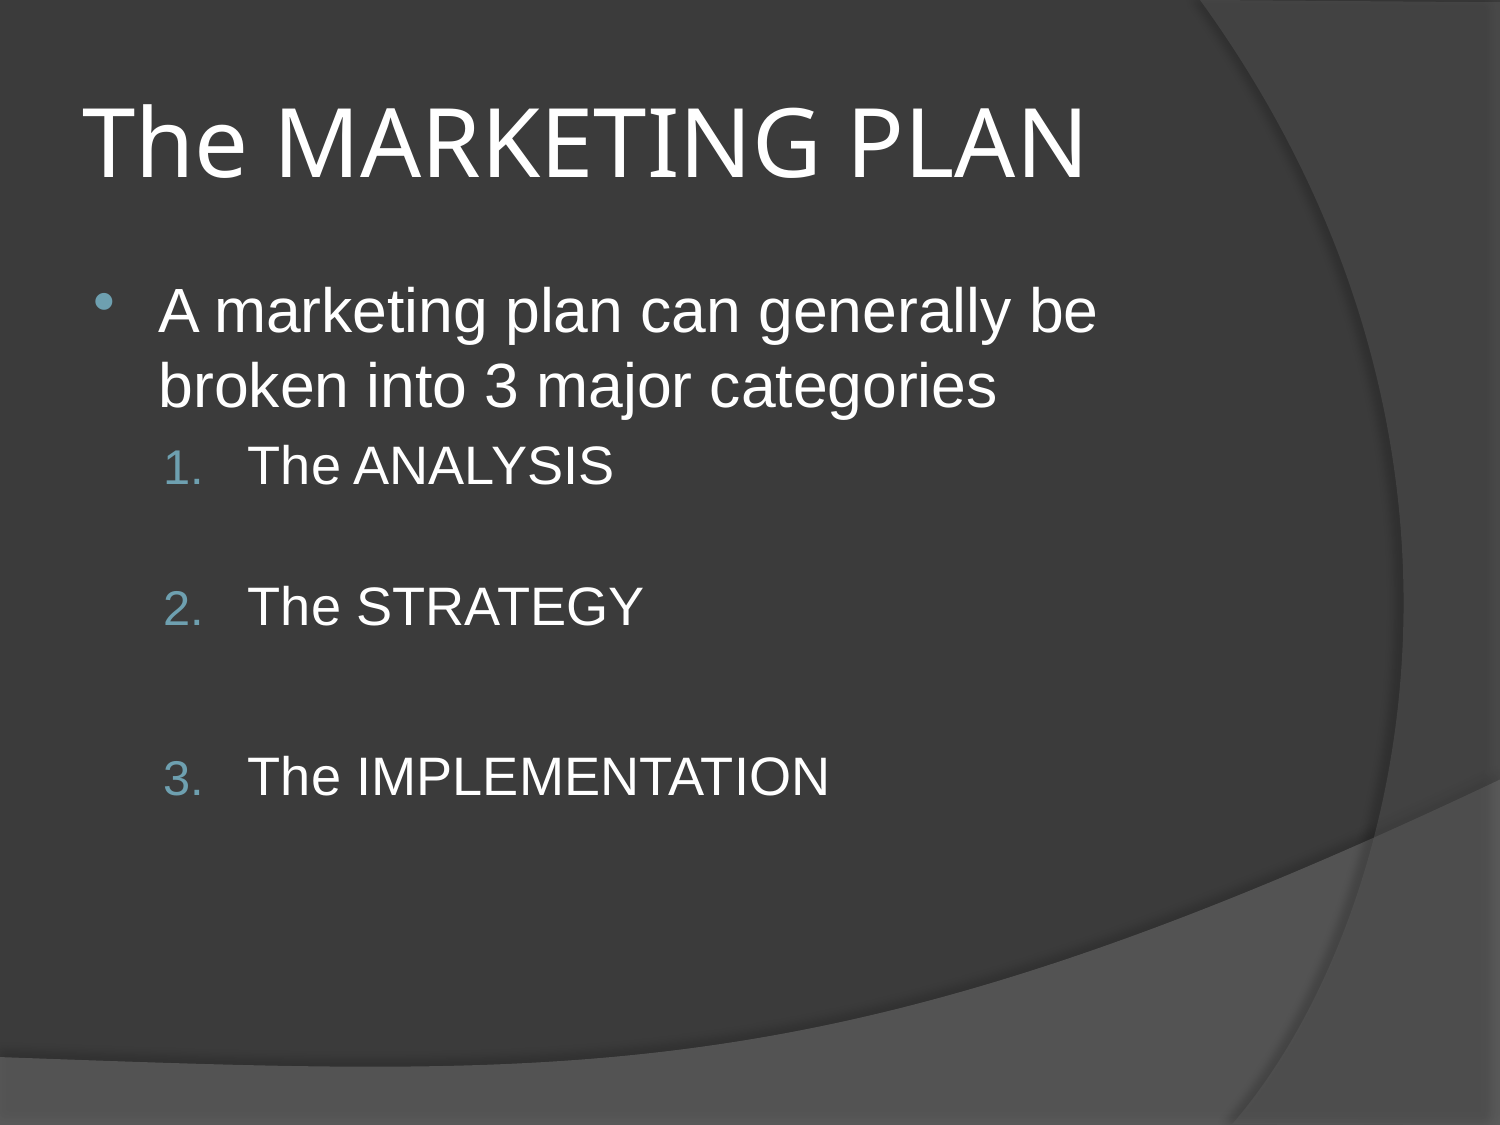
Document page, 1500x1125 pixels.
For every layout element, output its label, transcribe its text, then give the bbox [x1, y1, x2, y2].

title The MARKETING PLAN [75, 45, 1300, 233]
list A marketing plan can generally be broken into 3 major categories The ANALYSIS The STRATEGY The IMPLEMENTATION [75, 262, 1300, 1005]
